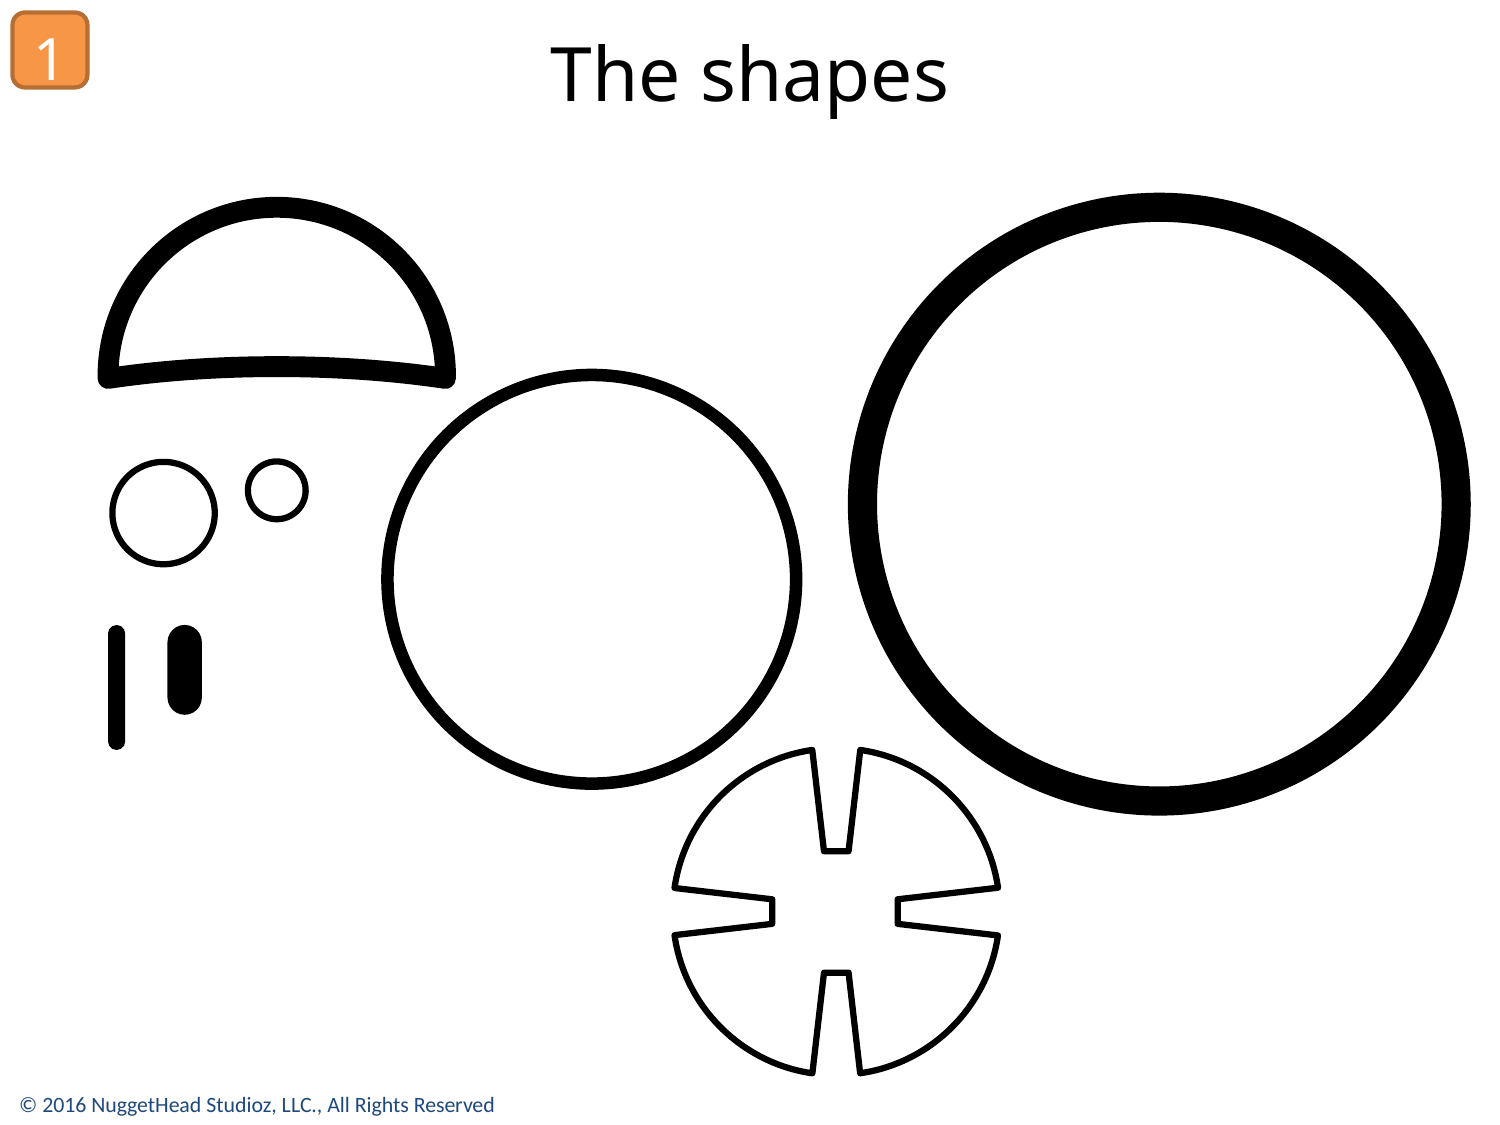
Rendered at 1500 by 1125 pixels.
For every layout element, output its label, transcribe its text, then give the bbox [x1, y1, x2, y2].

text_box [110, 459, 217, 567]
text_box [12, 12, 88, 101]
title The shapes [75, 12, 1425, 130]
text_box [105, 205, 448, 381]
text_box [105, 622, 128, 753]
text_box [165, 622, 204, 717]
text_box [860, 205, 1459, 804]
text_box [672, 747, 1001, 1076]
text_box [245, 459, 308, 522]
text_box [385, 372, 799, 786]
